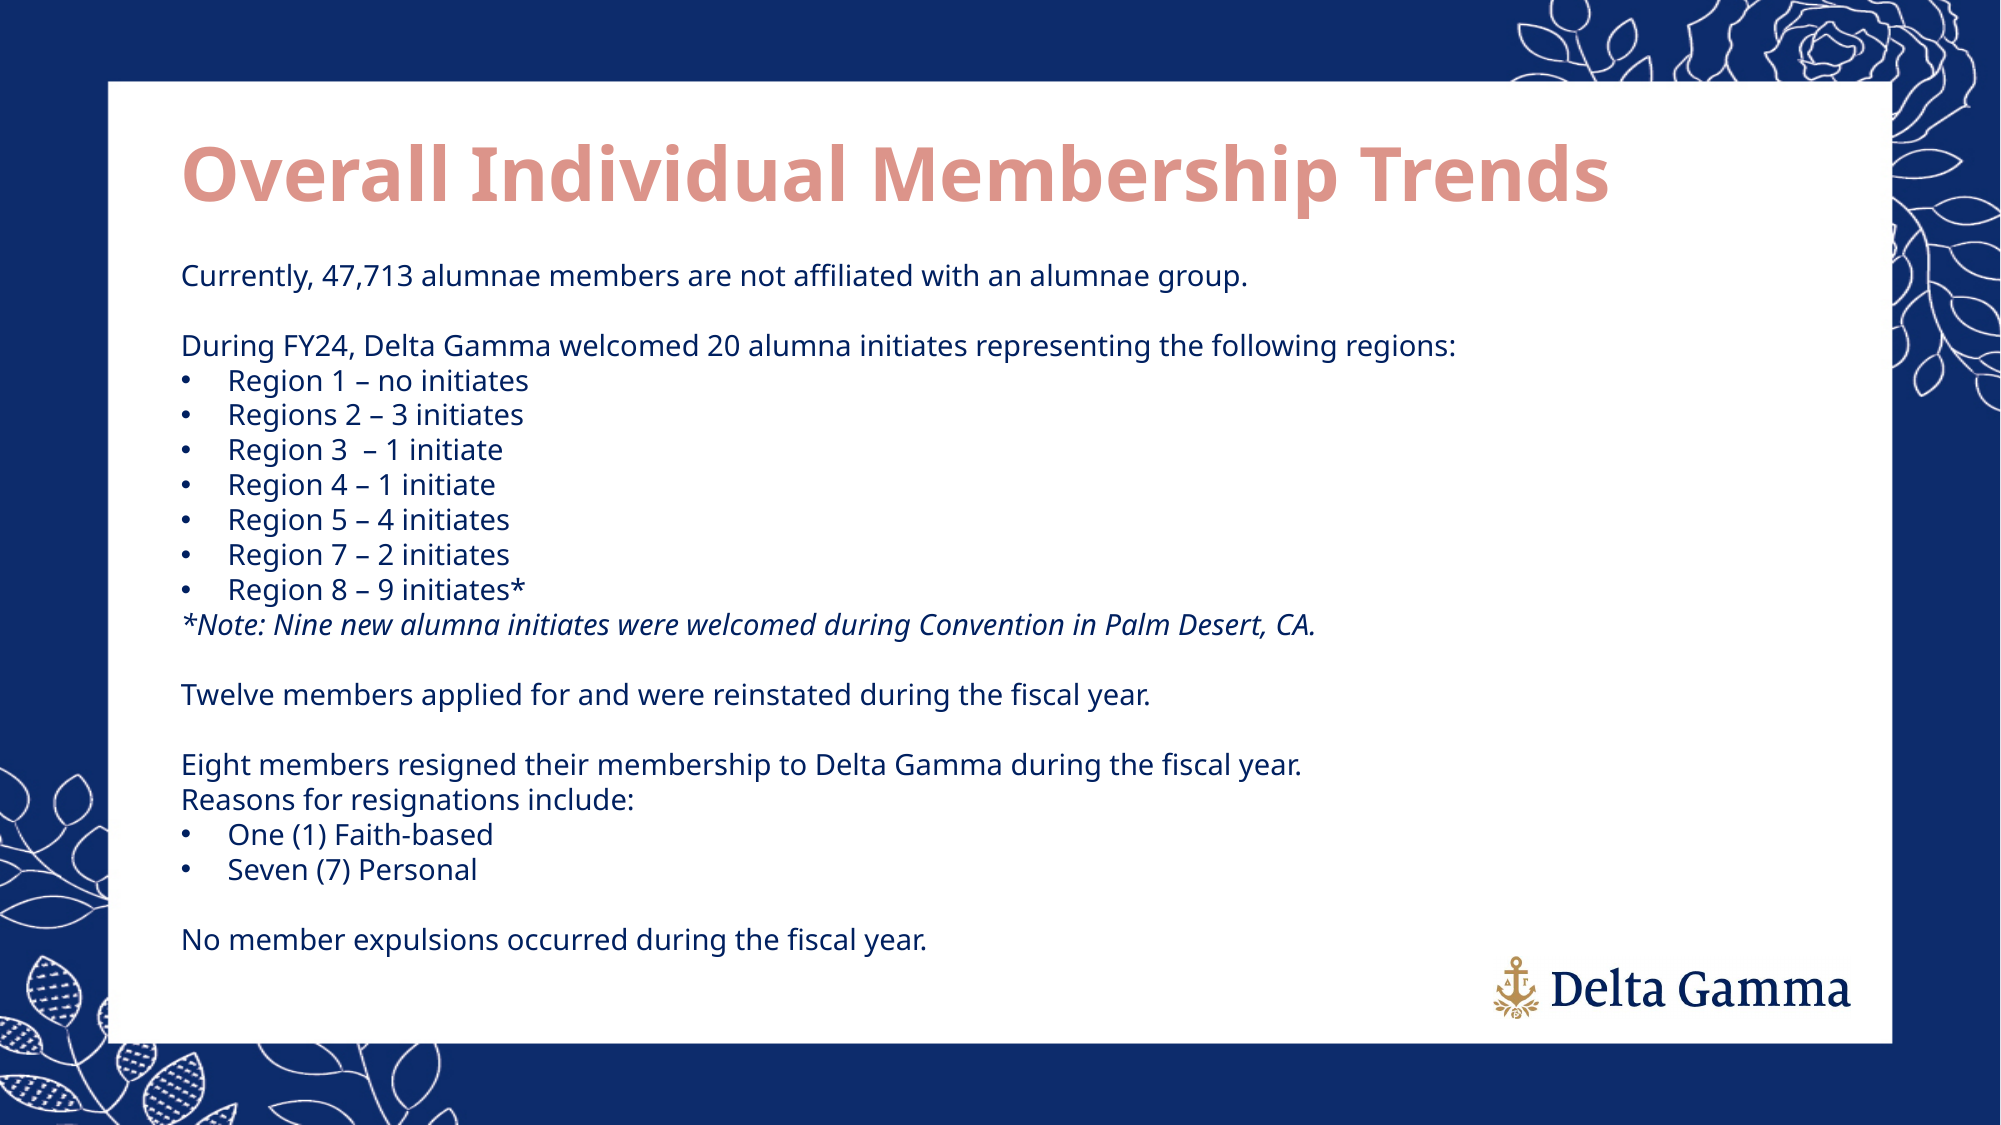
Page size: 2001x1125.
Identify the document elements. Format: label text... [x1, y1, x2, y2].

text_box Overall Individual Membership Trends Currently, 47,713 alumnae members are not affiliated with an alumnae group. During FY24, Delta Gamma welcomed 20 alumna initiates representing the following regions: Region 1 – no initiates Regions 2 – 3 initiates Region 3 – 1 initiate Region 4 – 1 initiate Region 5 – 4 initiates Region 7 – 2 initiates Region 8 – 9 initiates* *Note: Nine new alumna initiates were welcomed during Convention in Palm Desert, CA. Twelve members applied for and were reinstated during the fiscal year. Eight members resigned their membership to Delta Gamma during the fiscal year. Reasons for resignations include: One (1) Faith-based Seven (7) Personal No member expulsions occurred during the fiscal year. [165, 119, 1835, 964]
picture [0, 0, 2001, 1125]
